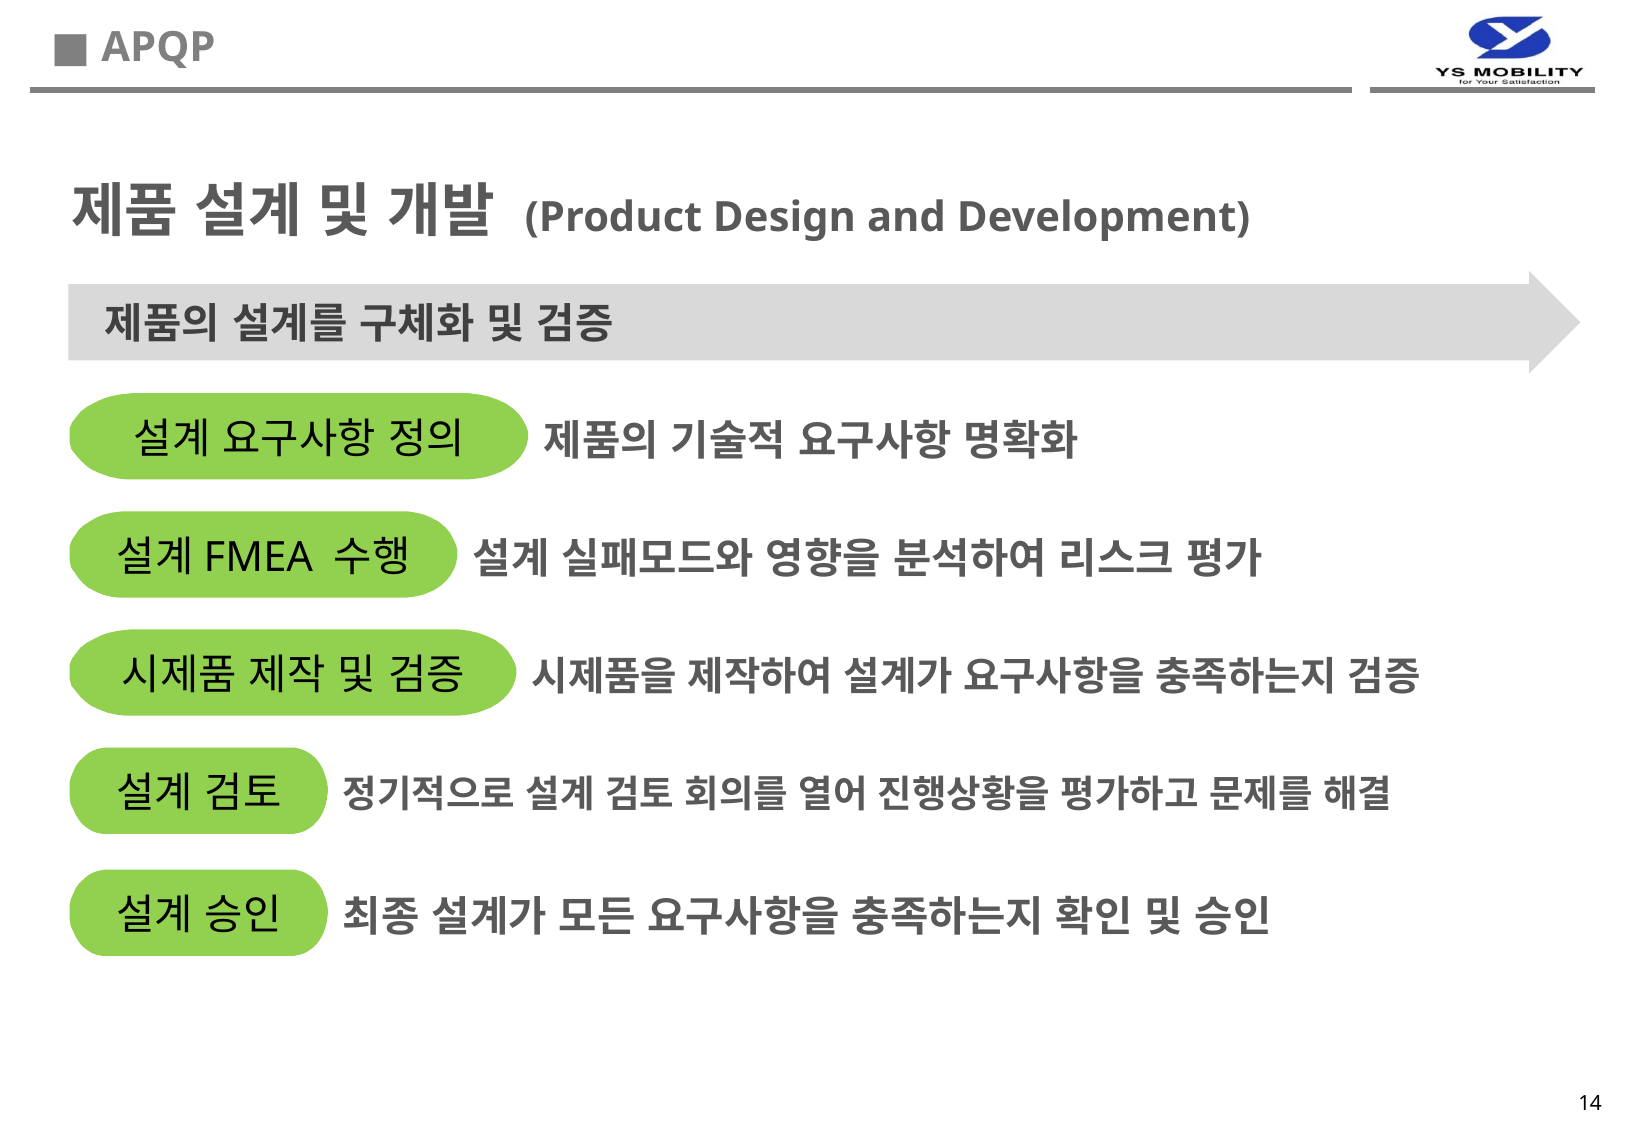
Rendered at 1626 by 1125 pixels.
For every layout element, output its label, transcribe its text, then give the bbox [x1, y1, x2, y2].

text_box 설계 요구사항 정의 [69, 393, 529, 480]
text_box 설계 실패모드와 영향을 분석하여 리스크 평가 [458, 515, 1557, 598]
text_box ■ APQP [36, 12, 1262, 78]
text_box 설계 검토 [69, 747, 328, 834]
picture [1414, 14, 1586, 87]
text_box 설계FMEA 수행 [69, 511, 458, 598]
text_box 설계 승인 [69, 869, 328, 956]
text_box 정기적으로 설계 검토 회의를 열어 진행상황을 평가하고 문제를 해결 [328, 751, 1545, 835]
text_box 최종 설계가 모든 요구사항을 충족하는지 확인 및 승인 [328, 873, 1545, 957]
text_box 제품 설계 및 개발 (Product Design and Development) [56, 165, 1569, 251]
text_box 시제품을 제작하여 설계가 요구사항을 충족하는지 검증 [517, 633, 1545, 716]
text_box 시제품 제작 및 검증 [69, 629, 517, 716]
text_box 제품의 기술적 요구사항 명확화 [528, 397, 1581, 480]
text_box 제품의 설계를 구체화 및 검증 [66, 269, 1583, 376]
